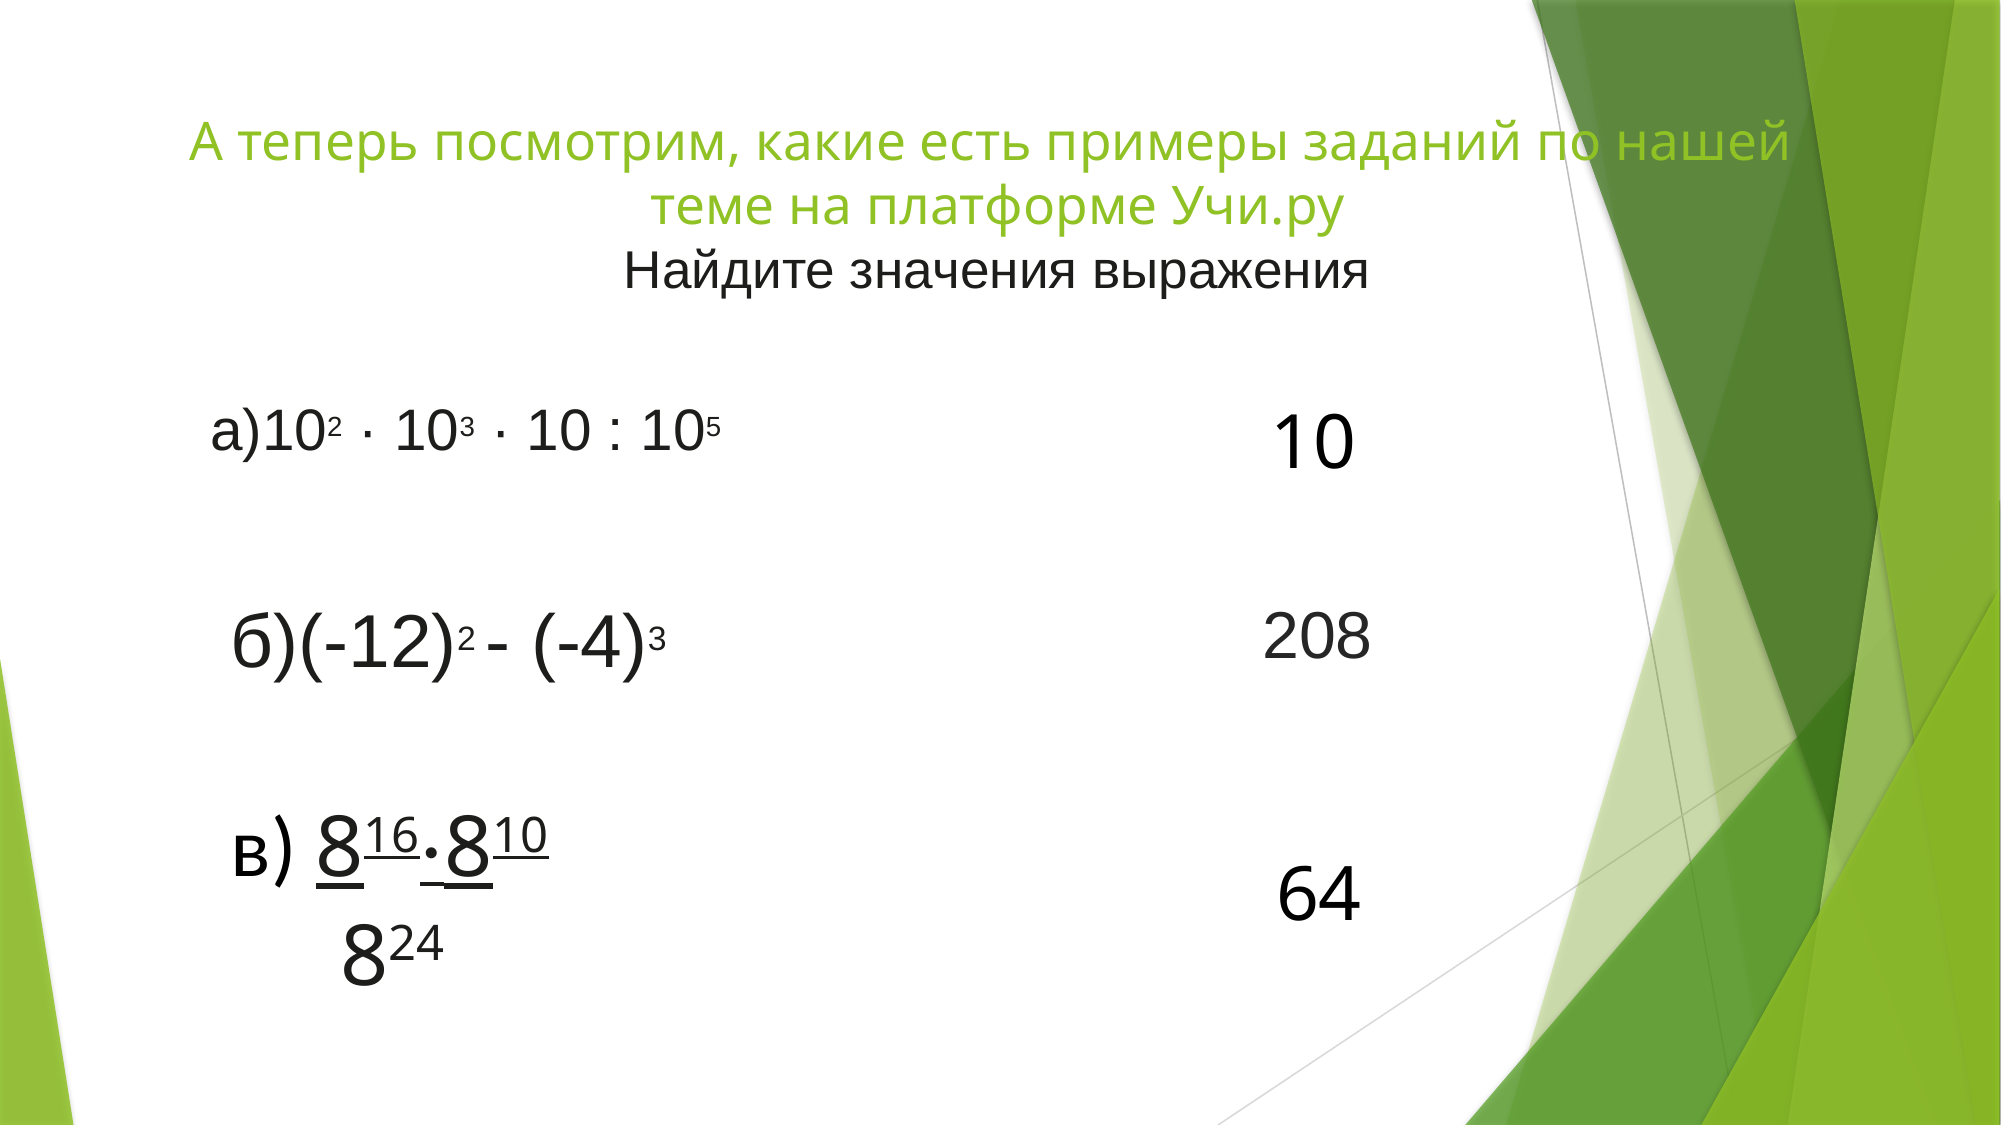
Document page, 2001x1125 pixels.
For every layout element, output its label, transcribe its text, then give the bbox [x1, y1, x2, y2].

text_box б)(-12)2 - (-4)3 [215, 578, 794, 716]
title А теперь посмотрим, какие есть примеры заданий по нашей теме на платформе Учи.ру Найдите значения выражения [111, 99, 1884, 344]
text_box 208 [1236, 578, 1405, 716]
text_box в) 816⋅810 824 [215, 778, 828, 1010]
text_box 64 [1261, 831, 1430, 1010]
text_box а)102 · 103 · 10 : 105 [195, 379, 862, 516]
text_box 10 [1236, 379, 1405, 516]
